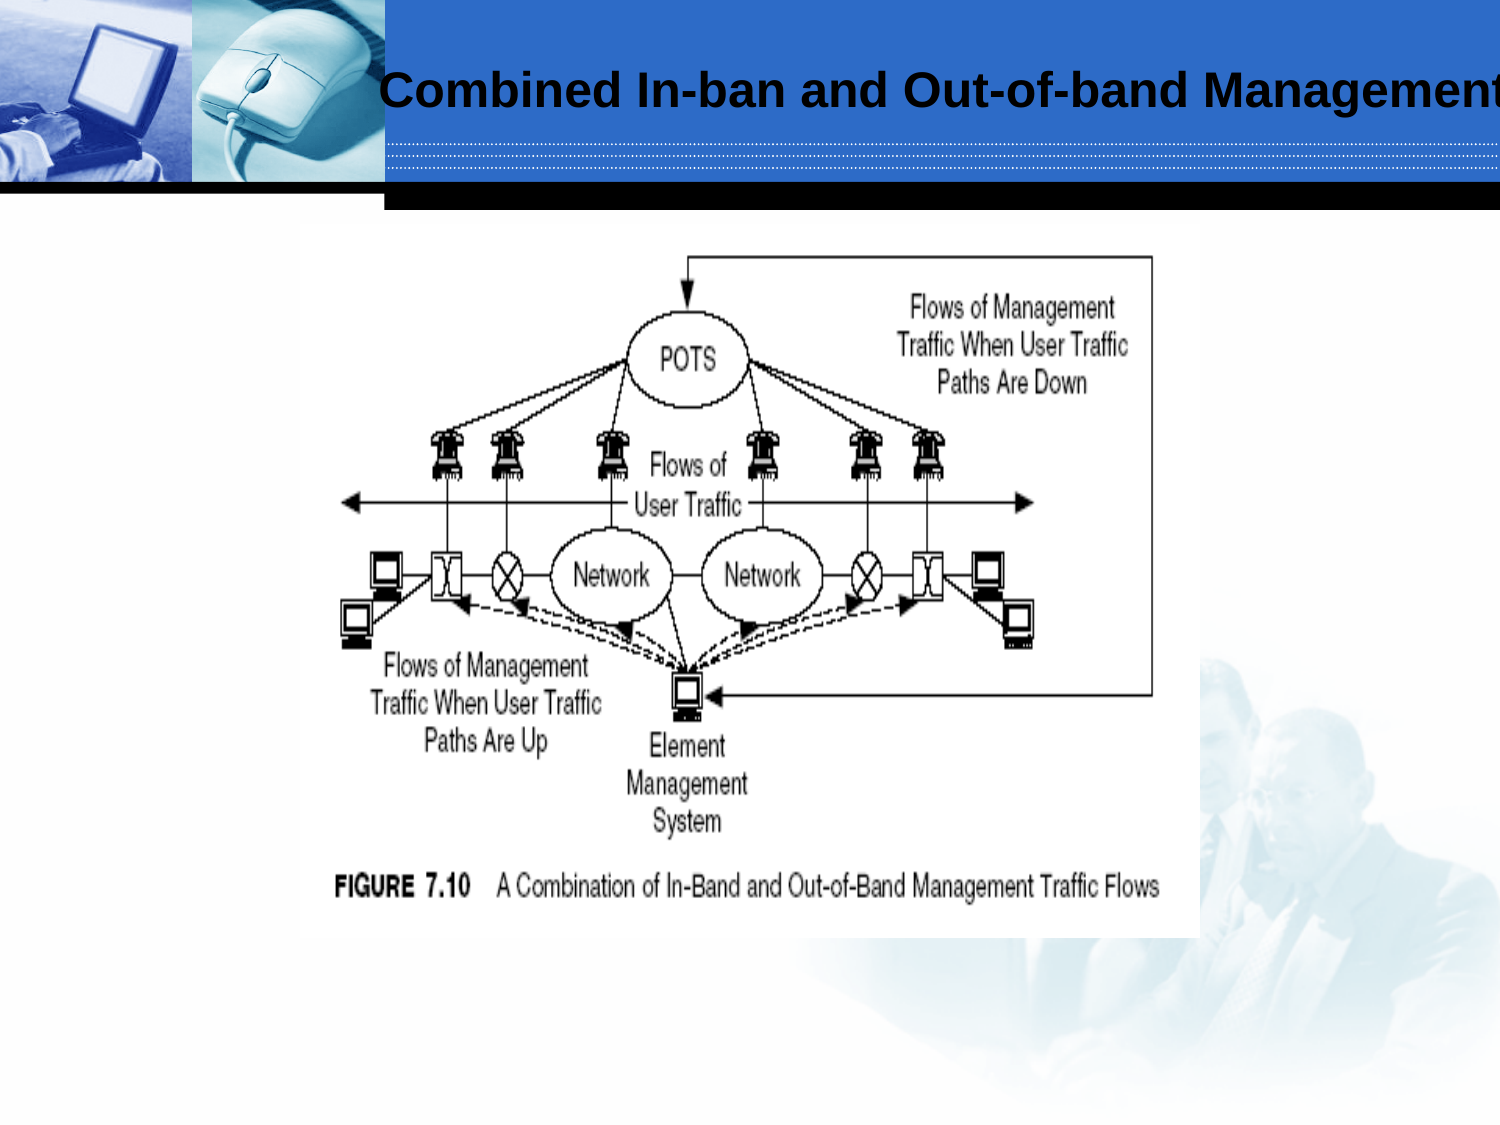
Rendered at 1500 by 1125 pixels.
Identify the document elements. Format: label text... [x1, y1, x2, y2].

picture [0, 194, 1500, 1125]
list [299, 224, 1200, 938]
picture [0, 0, 385, 181]
title Combined In-ban and Out-of-band Management [312, 50, 1500, 253]
